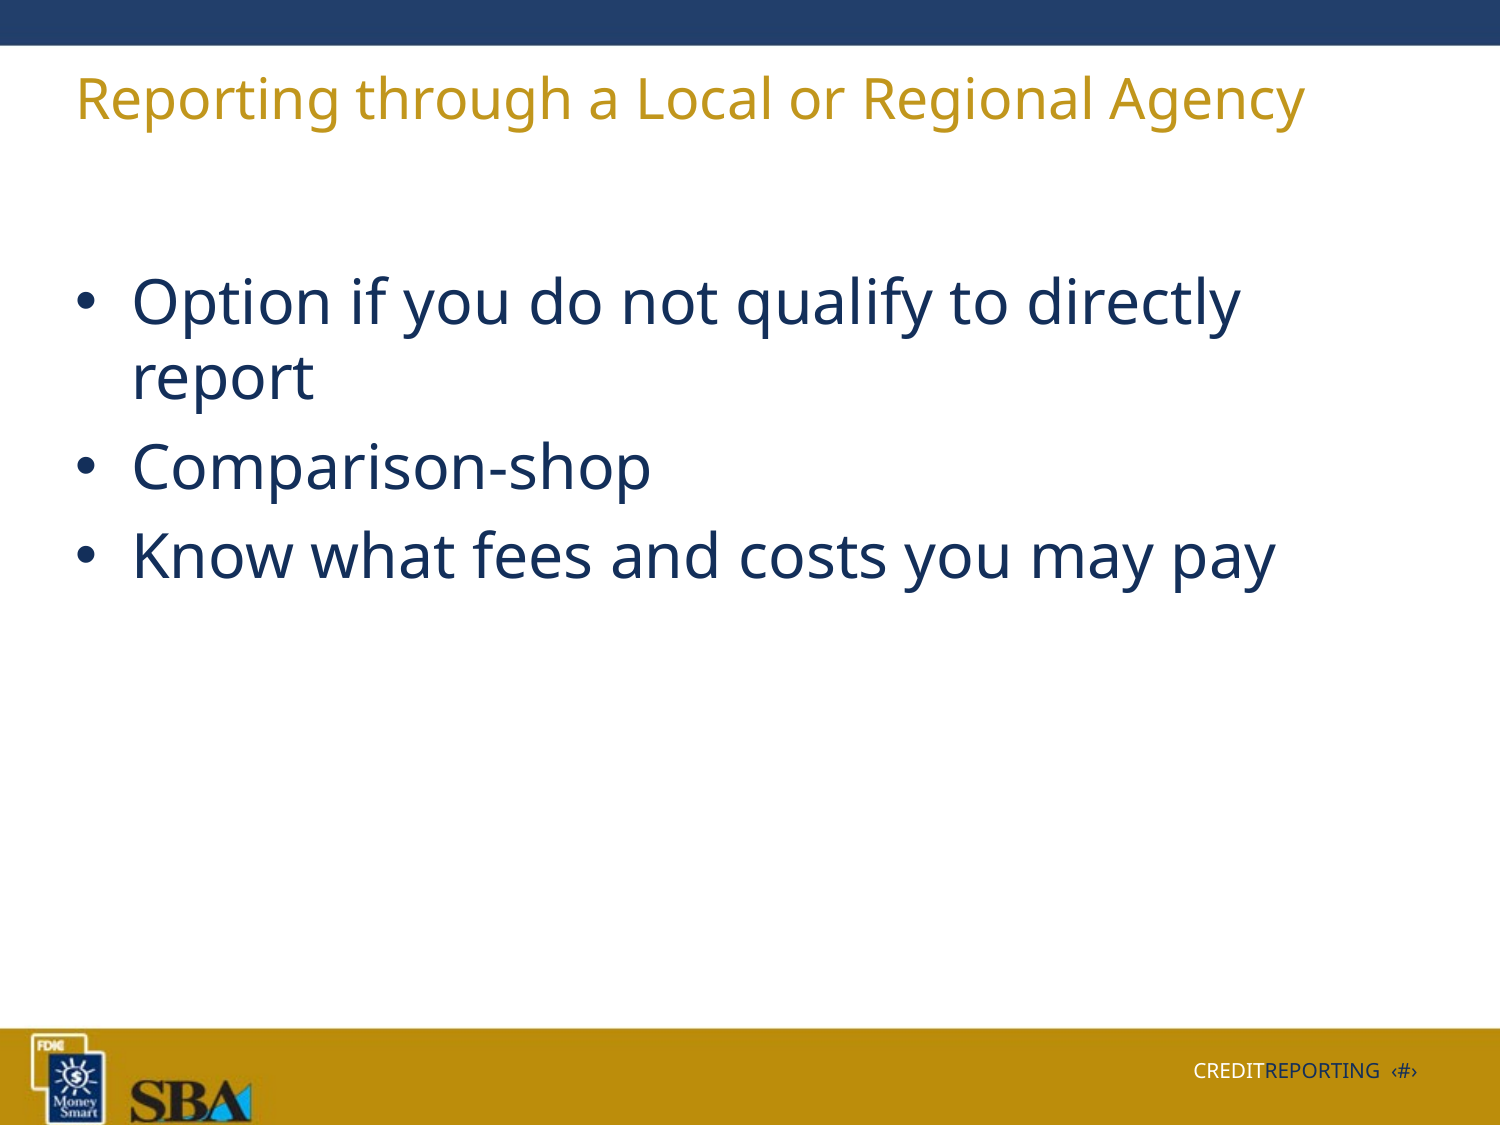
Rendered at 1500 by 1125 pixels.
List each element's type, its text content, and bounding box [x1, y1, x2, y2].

title Reporting through a Local or Regional Agency [74, 61, 1426, 163]
list Option if you do not qualify to directly report Comparison-shop Know what fees and costs you may pay [74, 261, 1426, 863]
picture [0, 0, 1500, 1125]
